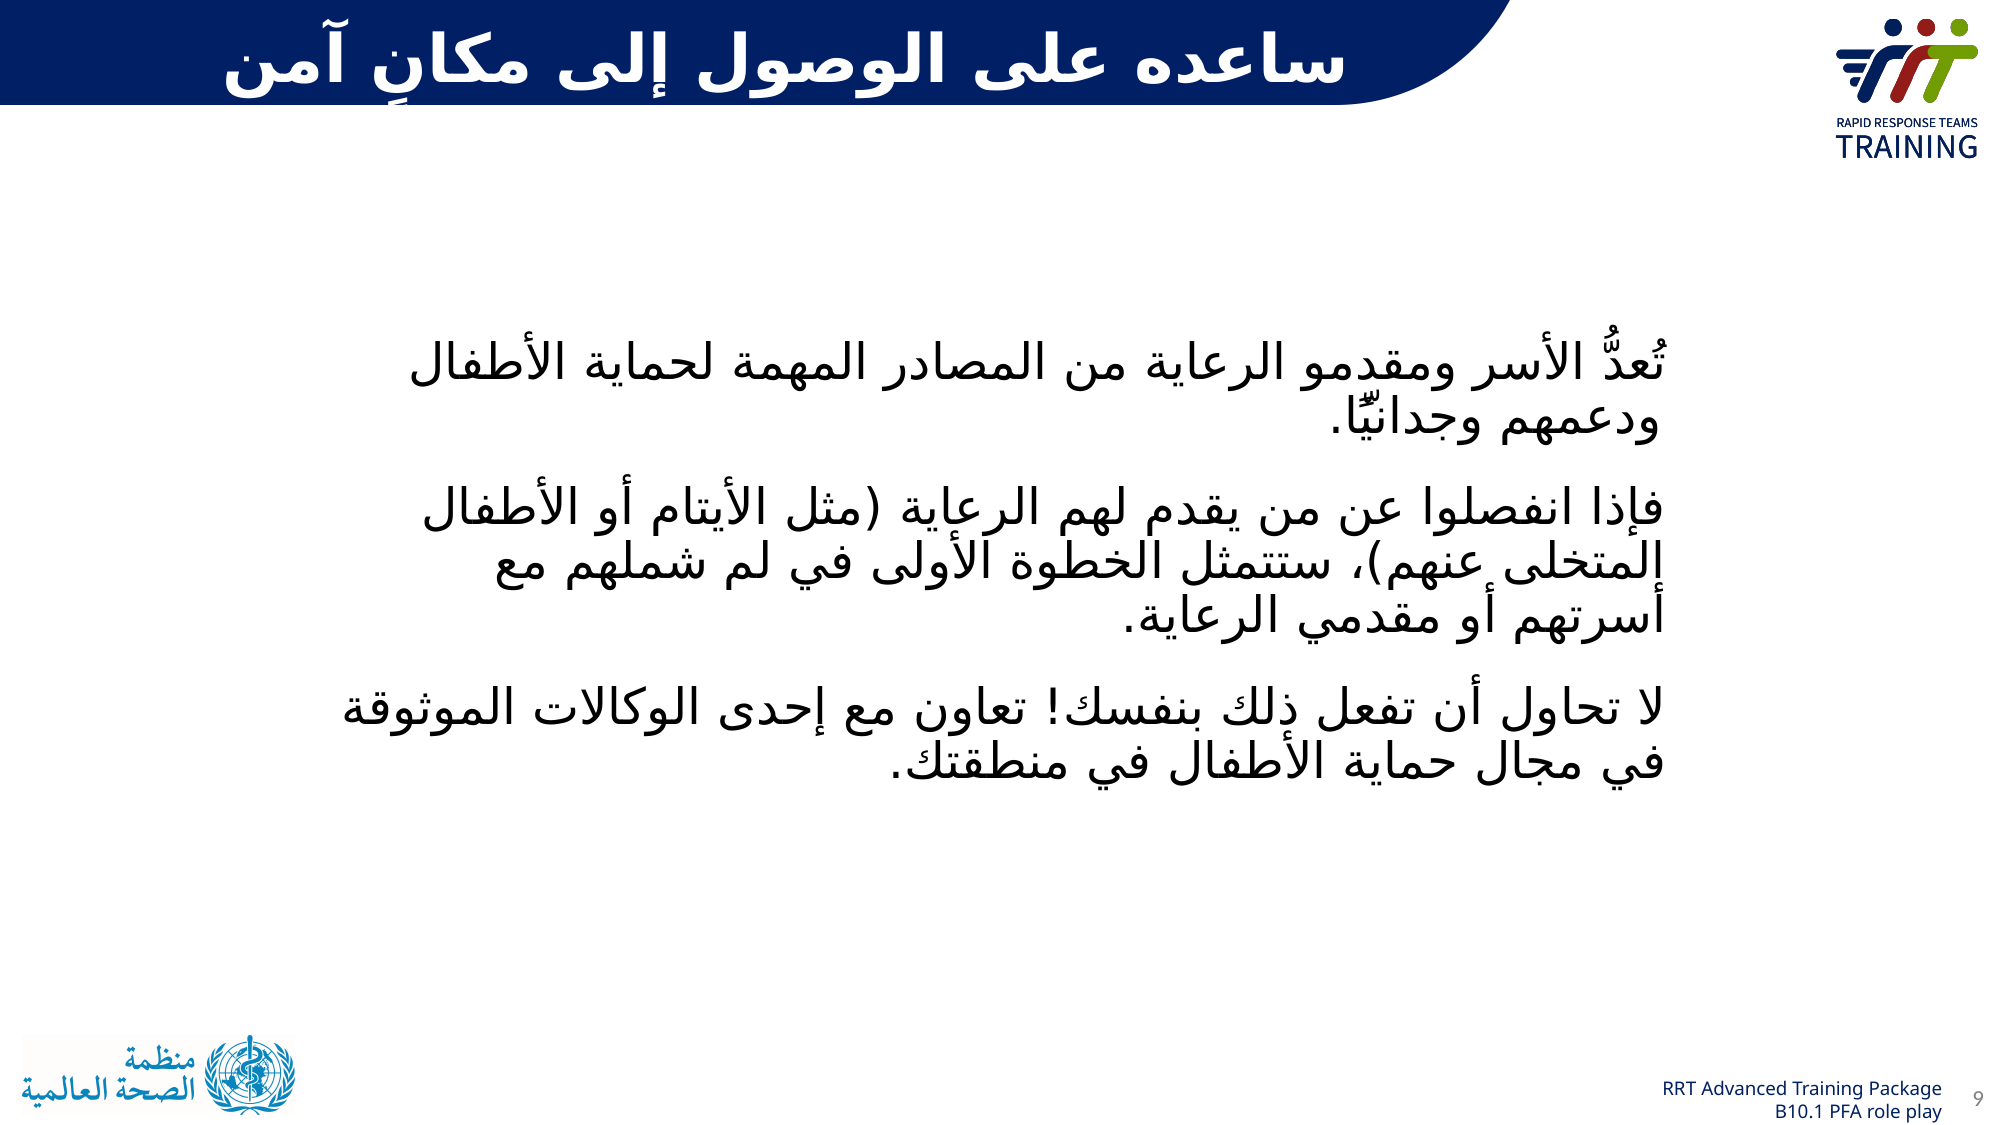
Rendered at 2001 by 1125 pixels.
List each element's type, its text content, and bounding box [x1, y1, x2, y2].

list تُعدُّ الأسر ومقدمو الرعاية من المصادر المهمة لحماية الأطفال ودعمهم وجدانيًّا. فإذا انفصلوا عن من يقدم لهم الرعاية (مثل الأيتام أو الأطفال المتخلى عنهم)، ستتمثل الخطوة الأولى في لم شملهم مع أسرتهم أو مقدمي الرعاية. لا تحاول أن تفعل ذلك بنفسك! تعاون مع إحدى الوكالات الموثوقة في مجال حماية الأطفال في منطقتك. [325, 316, 1675, 809]
text_box ساعده على الوصول إلى مكانٍ آمن [22, 15, 1357, 108]
picture [22, 1035, 295, 1115]
picture [0, 0, 1533, 105]
picture [1835, 19, 1978, 167]
picture [252, 1050, 258, 1059]
